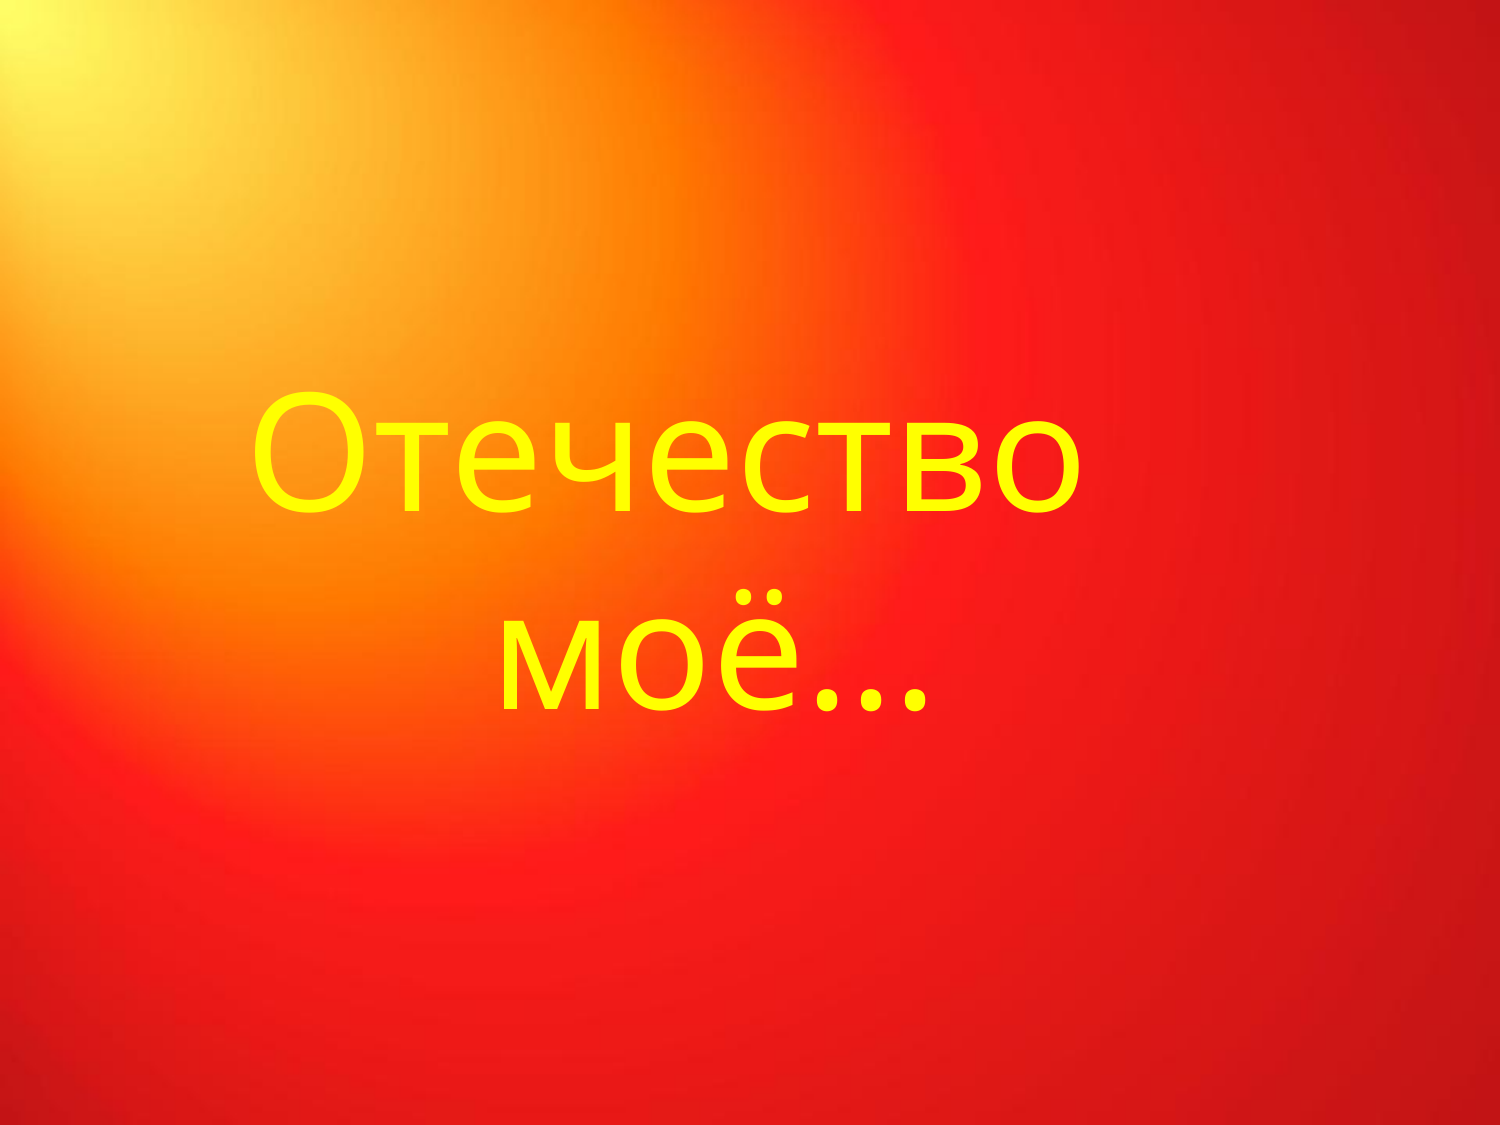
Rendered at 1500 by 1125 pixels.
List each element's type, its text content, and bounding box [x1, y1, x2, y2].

picture [0, 0, 1500, 1125]
title Отечество моё... [40, 337, 1268, 752]
